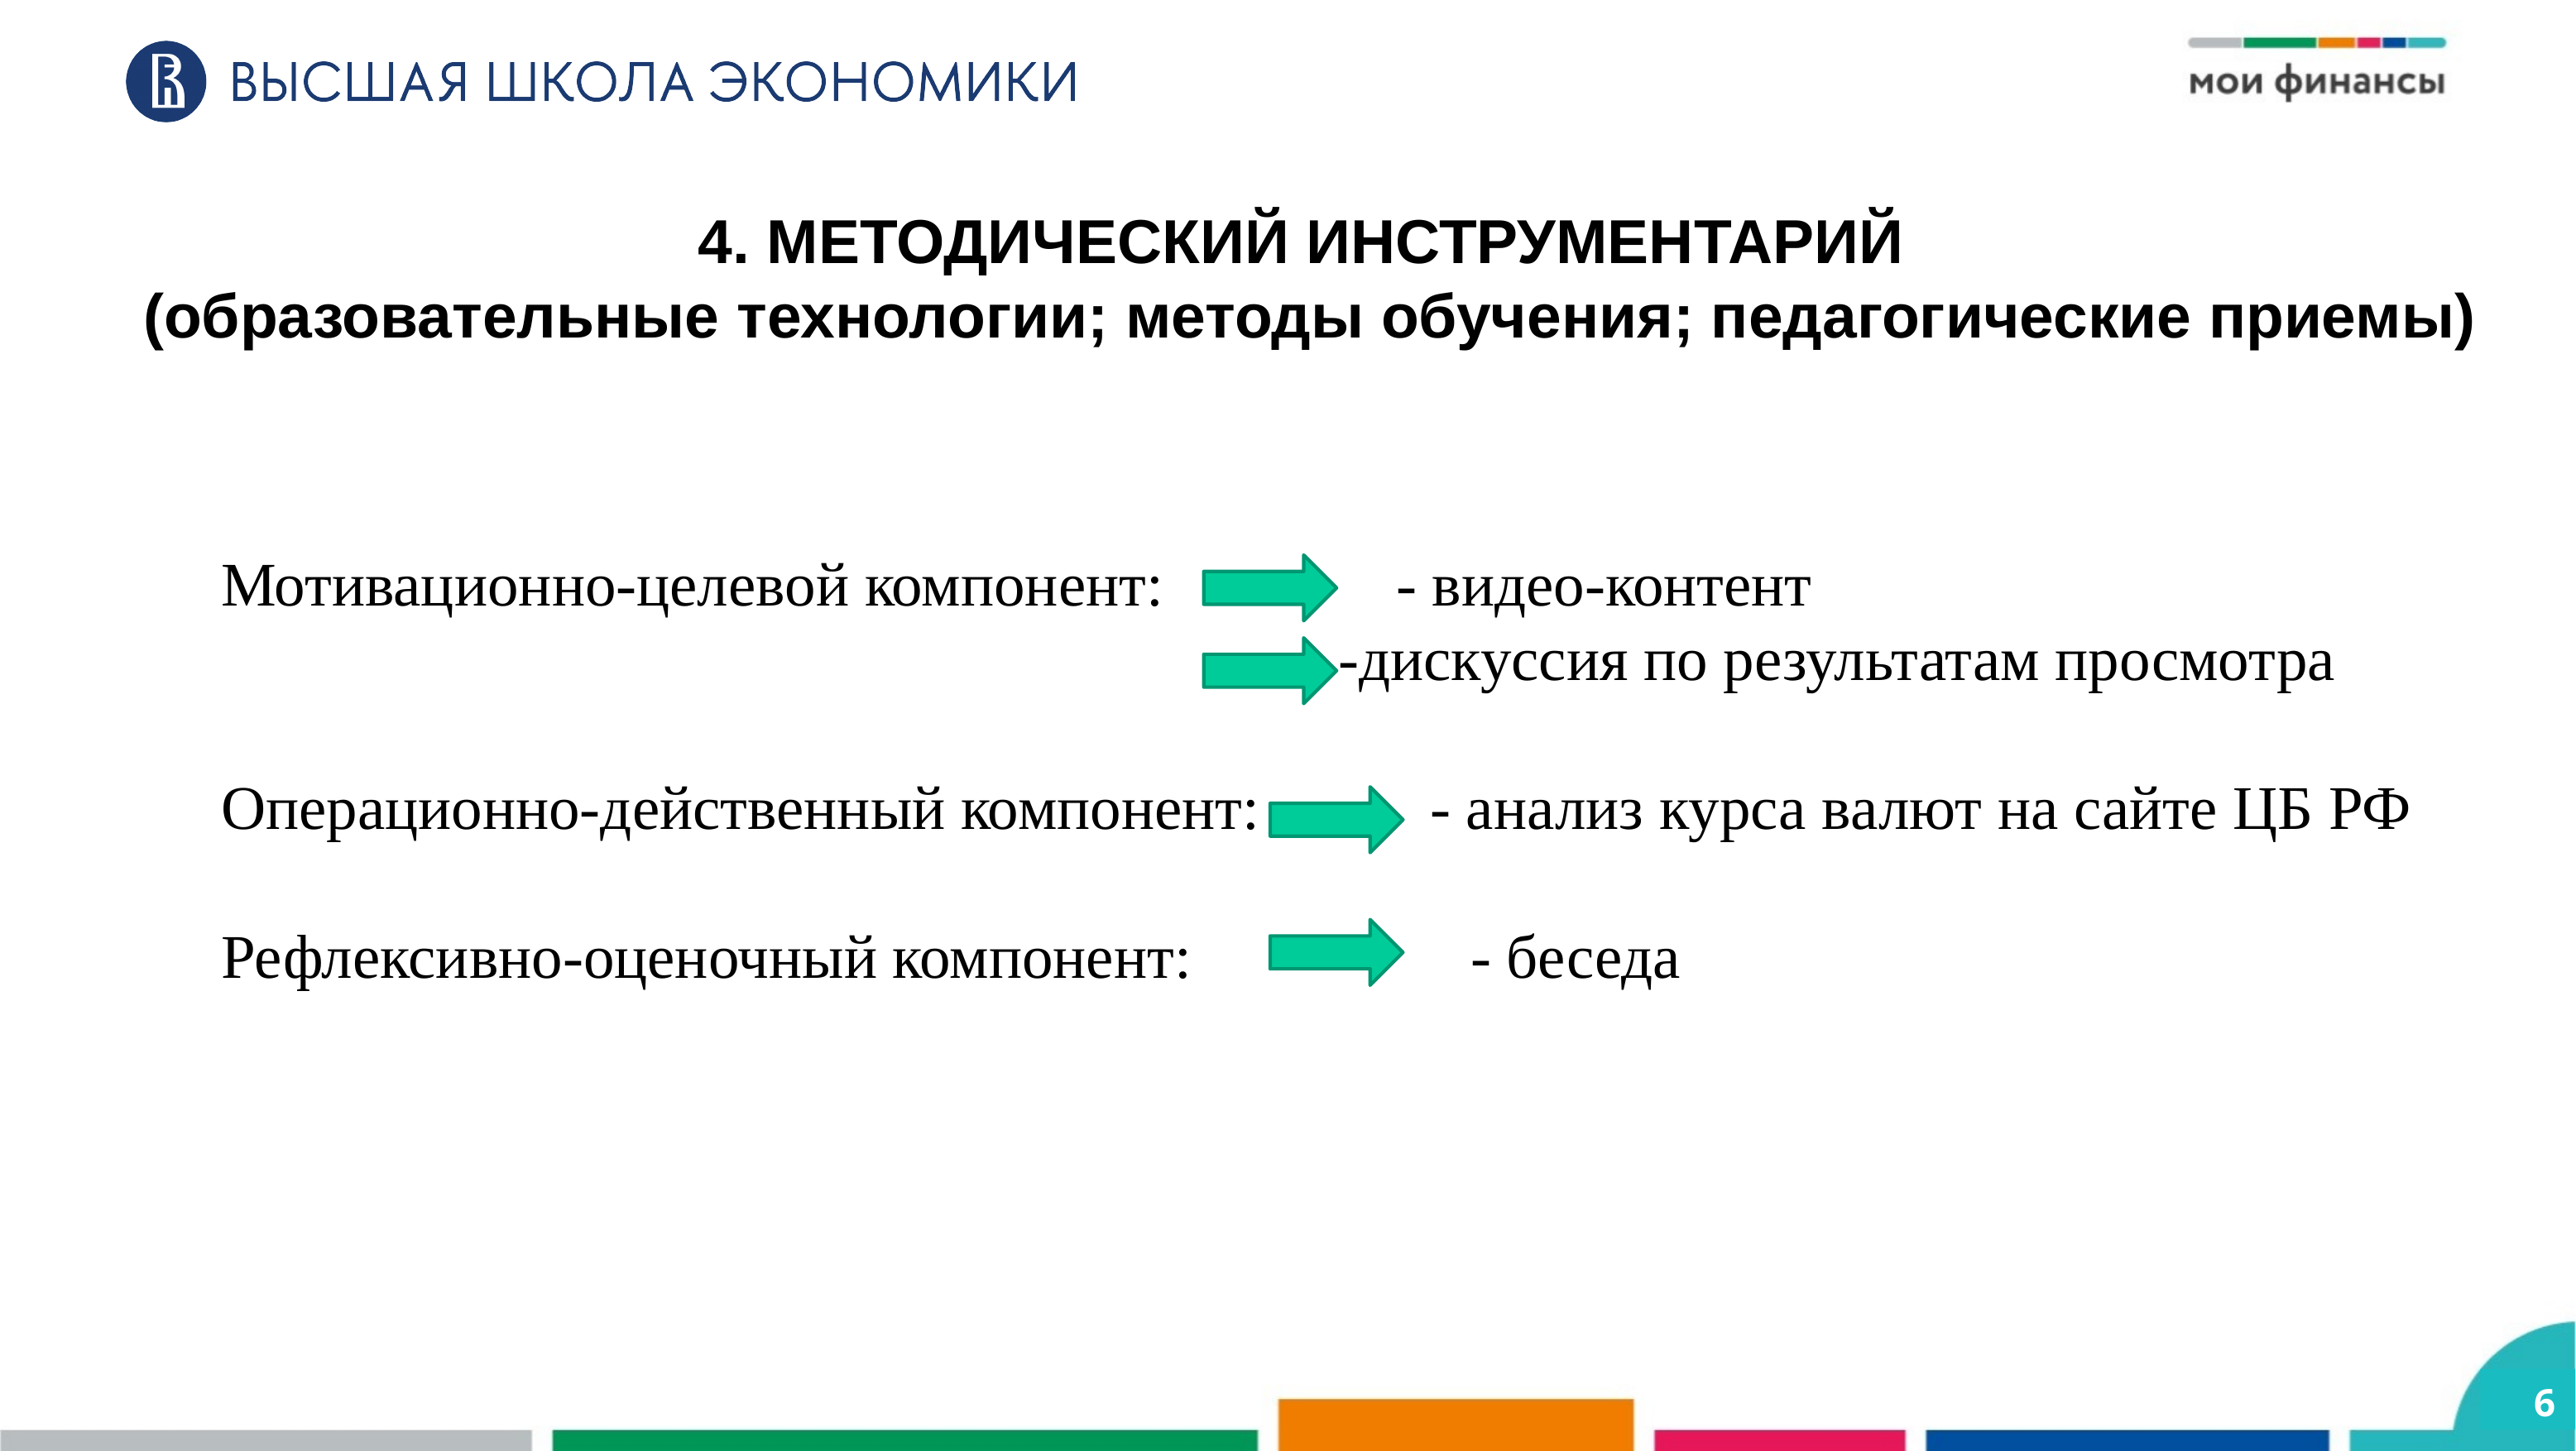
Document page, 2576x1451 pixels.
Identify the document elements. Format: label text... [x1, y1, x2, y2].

text_box [1268, 785, 1405, 855]
text_box Мотивационно-целевой компонент: - видео-контент -дискуссия по результатам просмотра Операционно-действенный компонент: - анализ курса валют на сайте ЦБ РФ Рефлексивно-оценочный компонент: - беседа [209, 538, 2463, 998]
text_box 4. МЕТОДИЧЕСКИЙ ИНСТРУМЕНТАРИЙ (образовательные технологии; методы обучения; педагогические приемы) [44, 192, 2576, 361]
text_box [1202, 636, 1339, 706]
text_box [1268, 917, 1405, 987]
text_box 6 [2480, 1368, 2576, 1430]
text_box [1202, 553, 1339, 623]
picture [0, 0, 2576, 1451]
